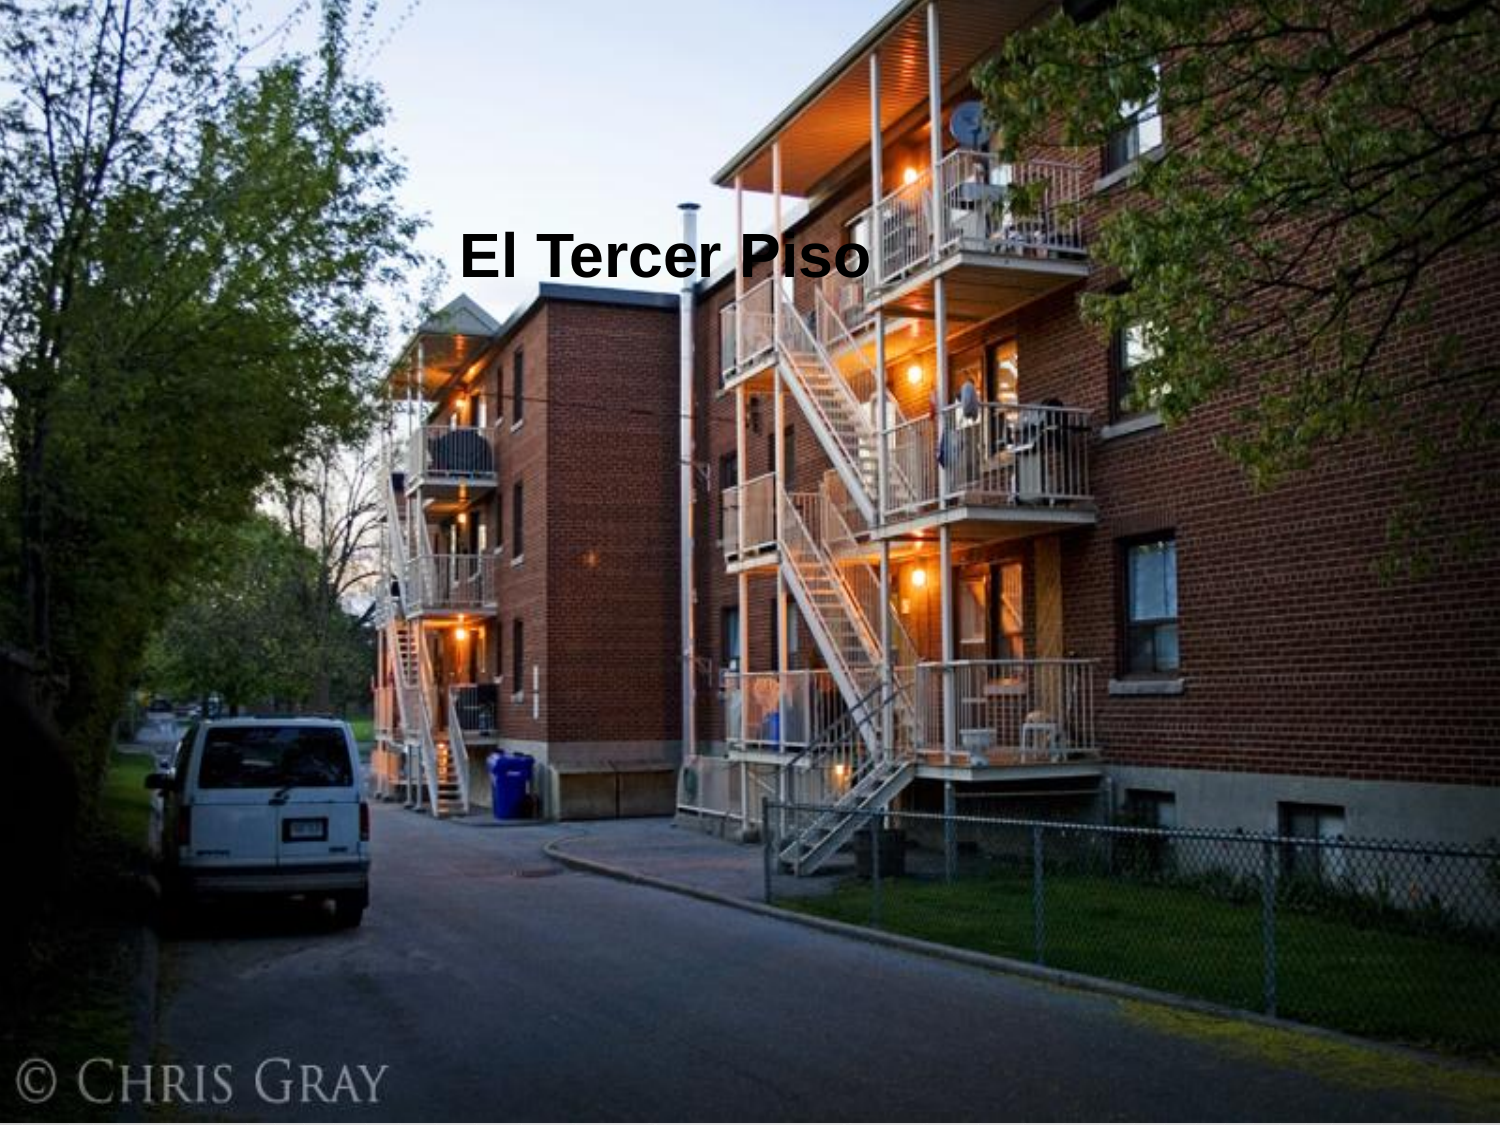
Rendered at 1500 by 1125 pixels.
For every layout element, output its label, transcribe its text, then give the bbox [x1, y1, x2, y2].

text_box El Tercer Piso [442, 168, 951, 296]
text_box [0, 0, 1500, 1123]
